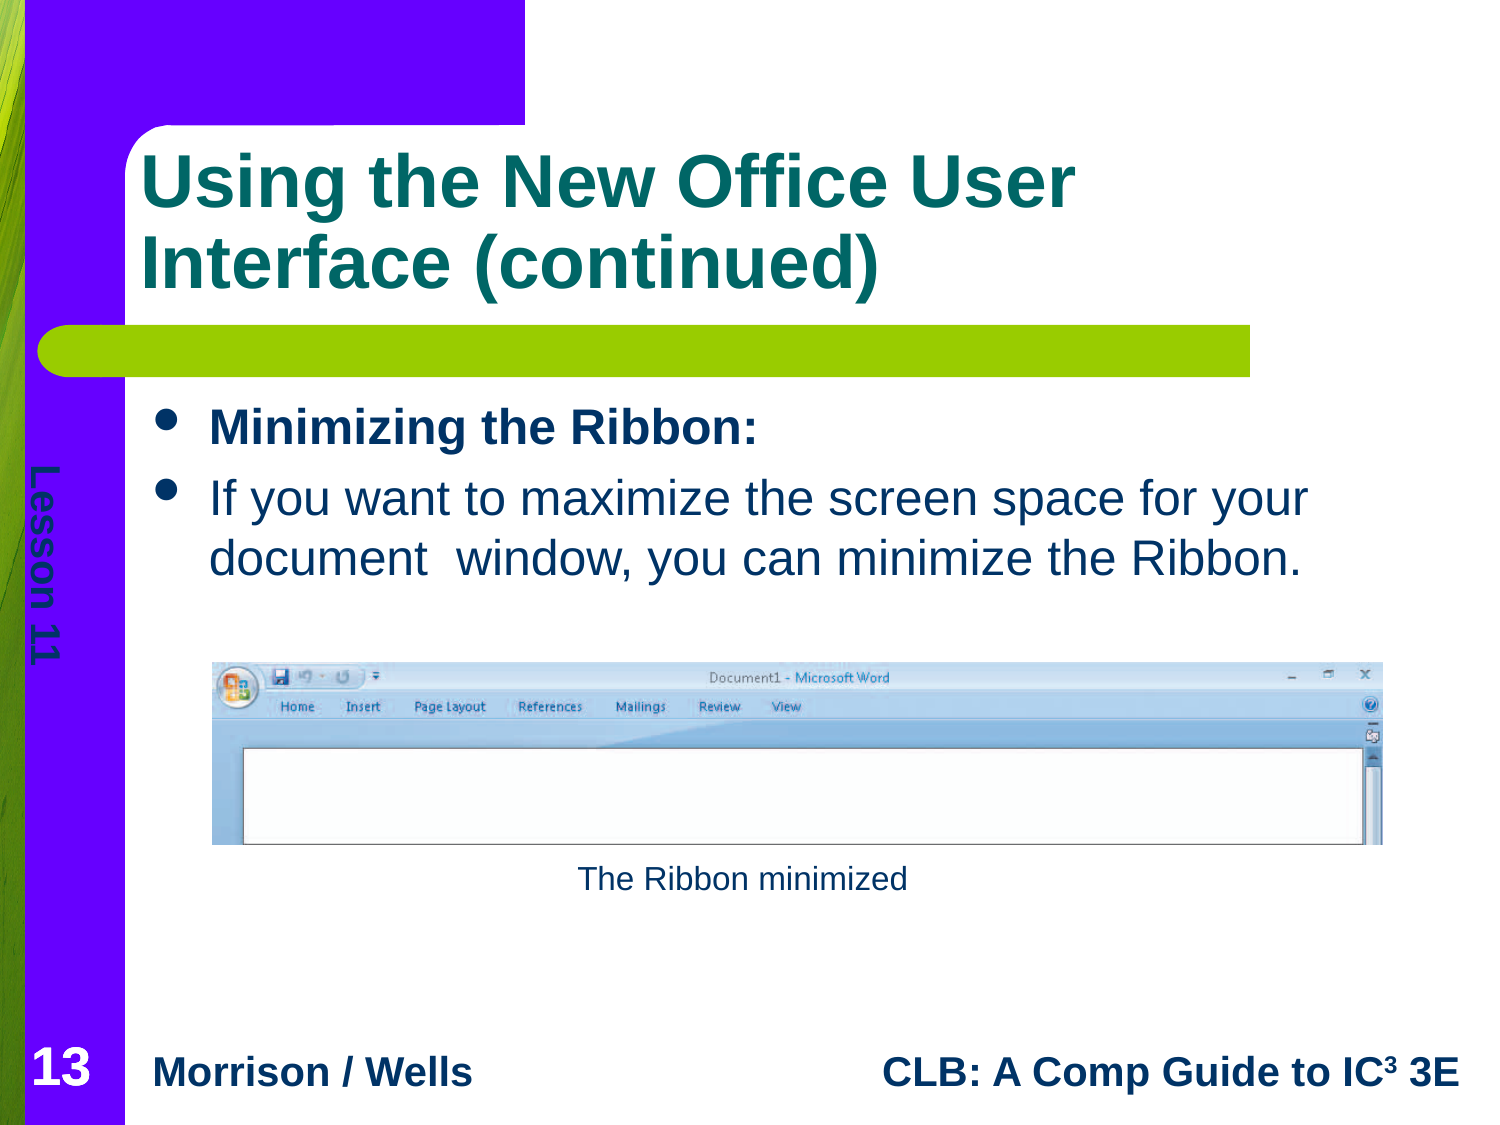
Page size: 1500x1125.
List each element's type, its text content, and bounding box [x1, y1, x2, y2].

picture [0, 0, 25, 1125]
title Using the New Office User Interface (continued) [124, 124, 1426, 313]
list Minimizing the Ribbon: If you want to maximize the screen space for your document window, you can minimize the Ribbon. [137, 387, 1400, 1026]
text_box The Ribbon minimized [562, 853, 938, 905]
picture [212, 662, 1383, 845]
text_box 13 [13, 1023, 111, 1105]
